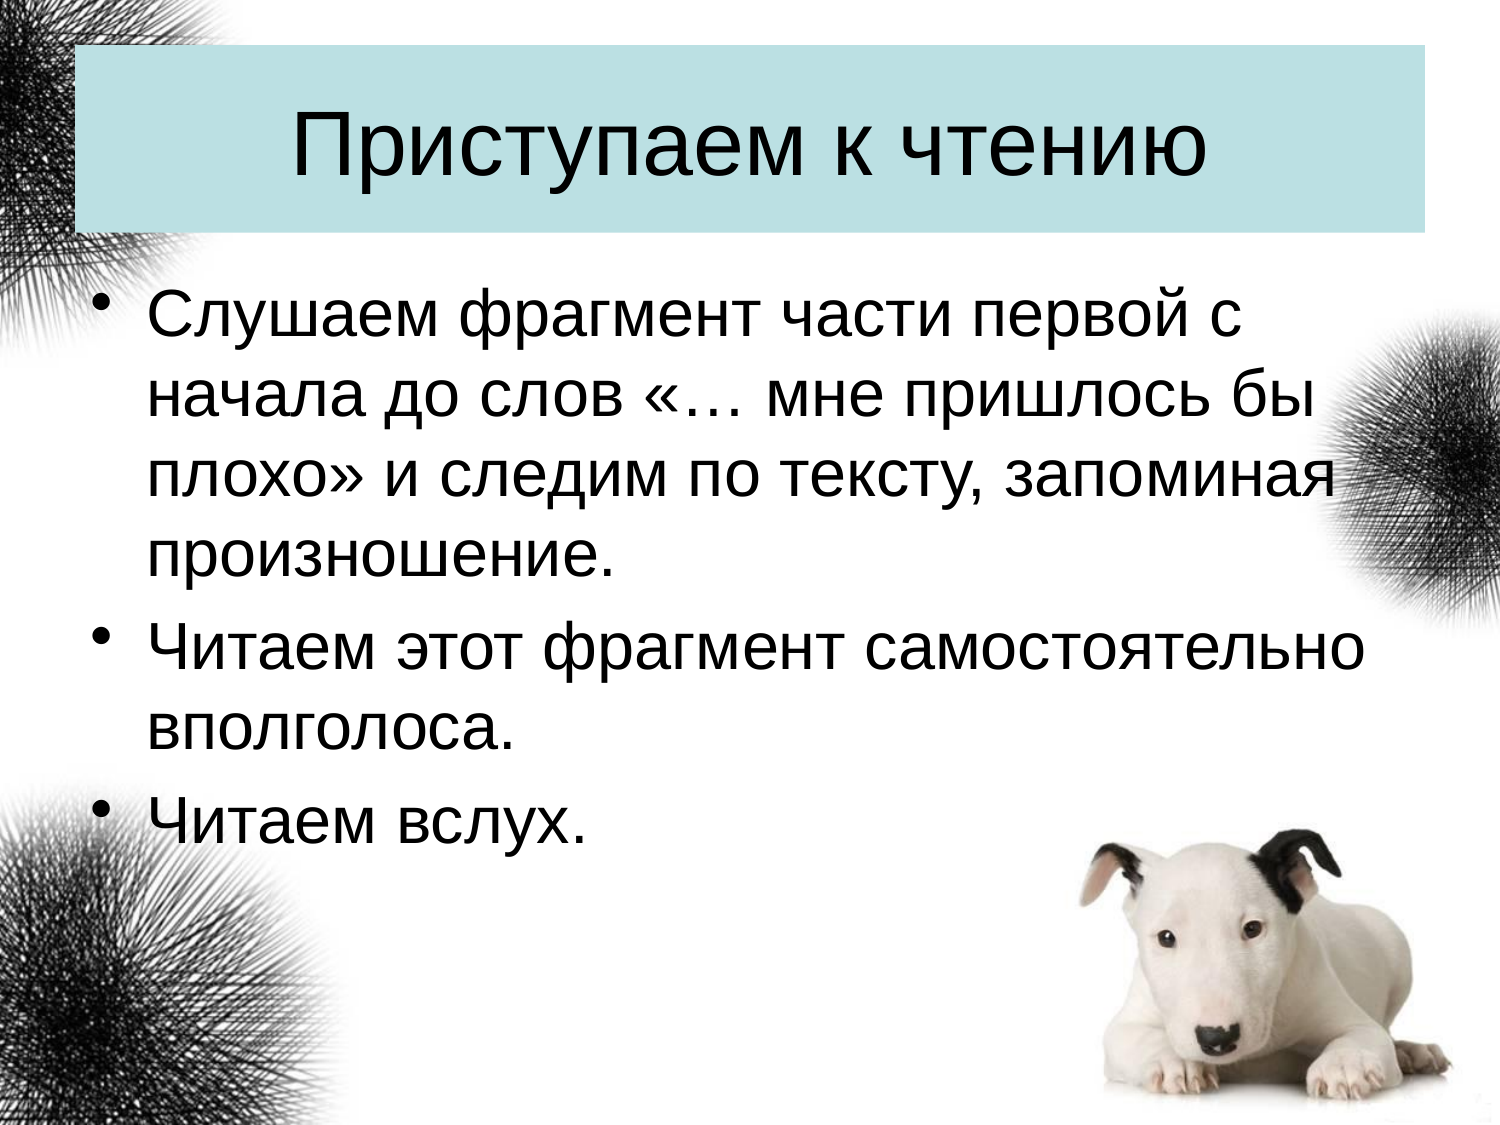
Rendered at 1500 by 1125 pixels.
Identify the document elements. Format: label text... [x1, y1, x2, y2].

list Слушаем фрагмент части первой с начала до слов «… мне пришлось бы плохо» и следим по тексту, запоминая произношение. Читаем этот фрагмент самостоятельно вполголоса. Читаем вслух. [75, 262, 1425, 1005]
picture [0, 0, 1500, 1125]
title Приступаем к чтению [75, 45, 1425, 233]
